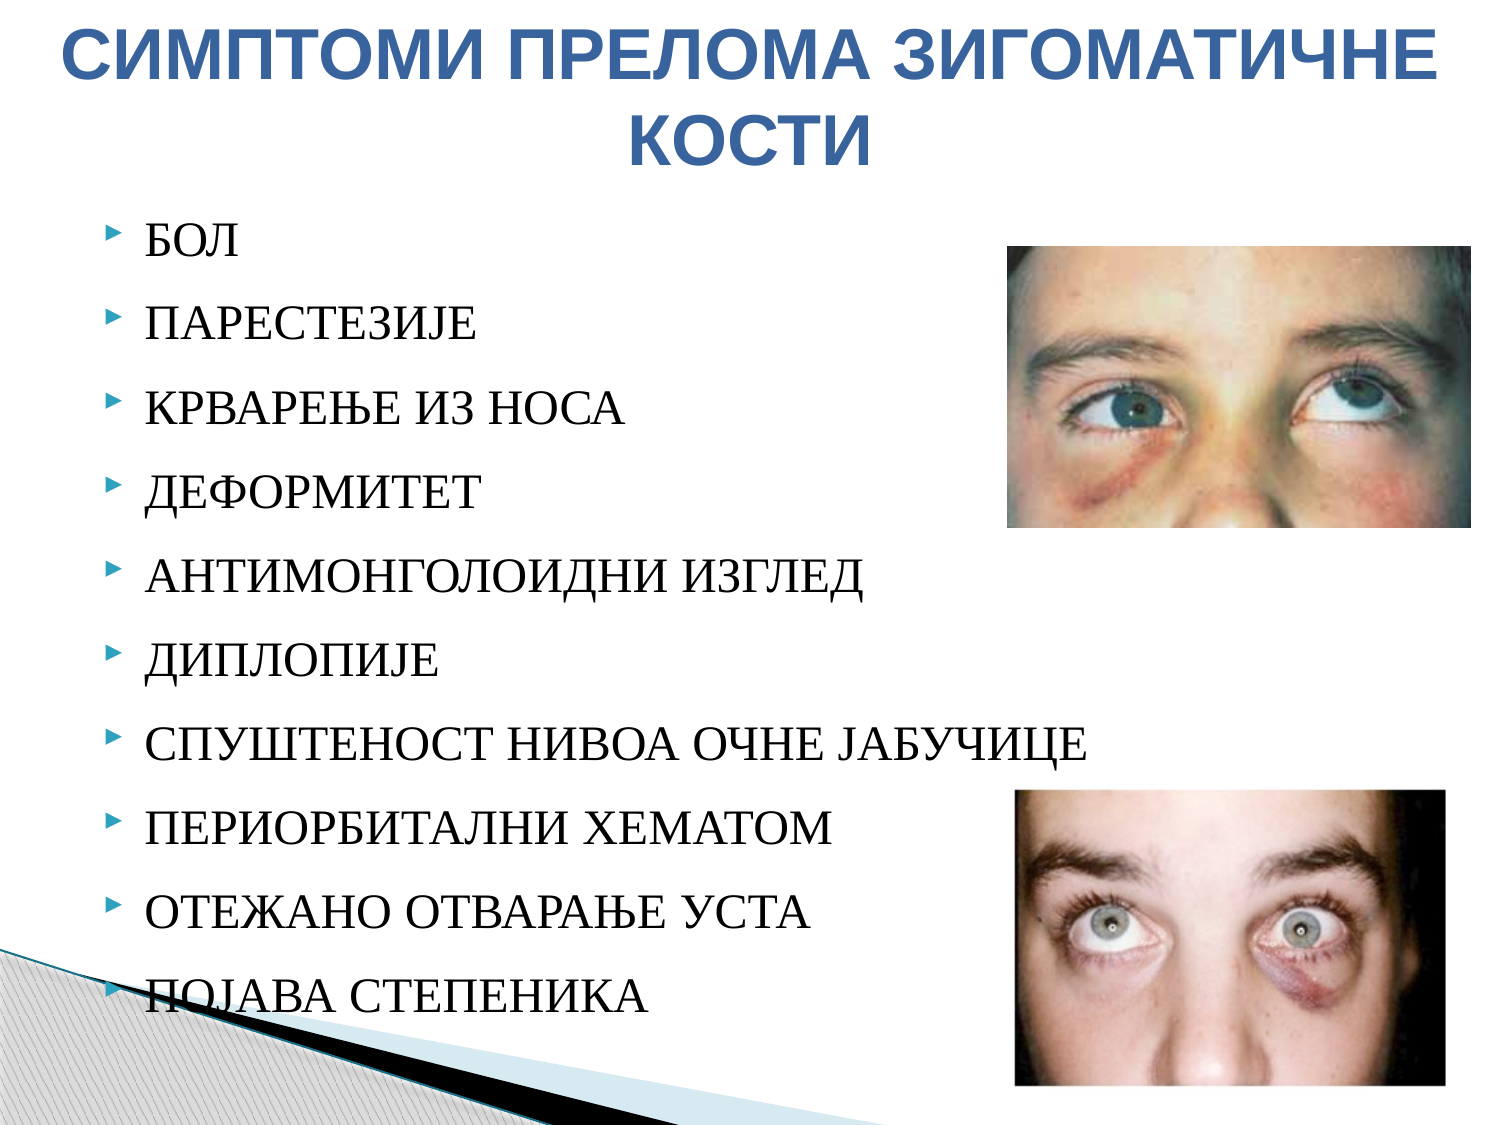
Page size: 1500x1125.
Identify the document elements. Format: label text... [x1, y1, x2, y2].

title СИМПТОМИ ПРЕЛОМА ЗИГОМАТИЧНЕ КОСТИ [0, 0, 1500, 188]
picture [1012, 787, 1449, 1091]
list БОЛ ПАРЕСТЕЗИЈЕ КРВАРЕЊЕ ИЗ НОСА ДЕФОРМИТЕТ АНТИМОНГОЛОИДНИ ИЗГЛЕД ДИПЛОПИЈЕ СПУШТЕНОСТ НИВОА ОЧНЕ ЈАБУЧИЦЕ ПЕРИОРБИТАЛНИ ХЕМАТОМ ОТЕЖАНО ОТВАРАЊЕ УСТА ПОЈАВА СТЕПЕНИКА [70, 199, 1421, 1037]
picture [1007, 245, 1471, 528]
